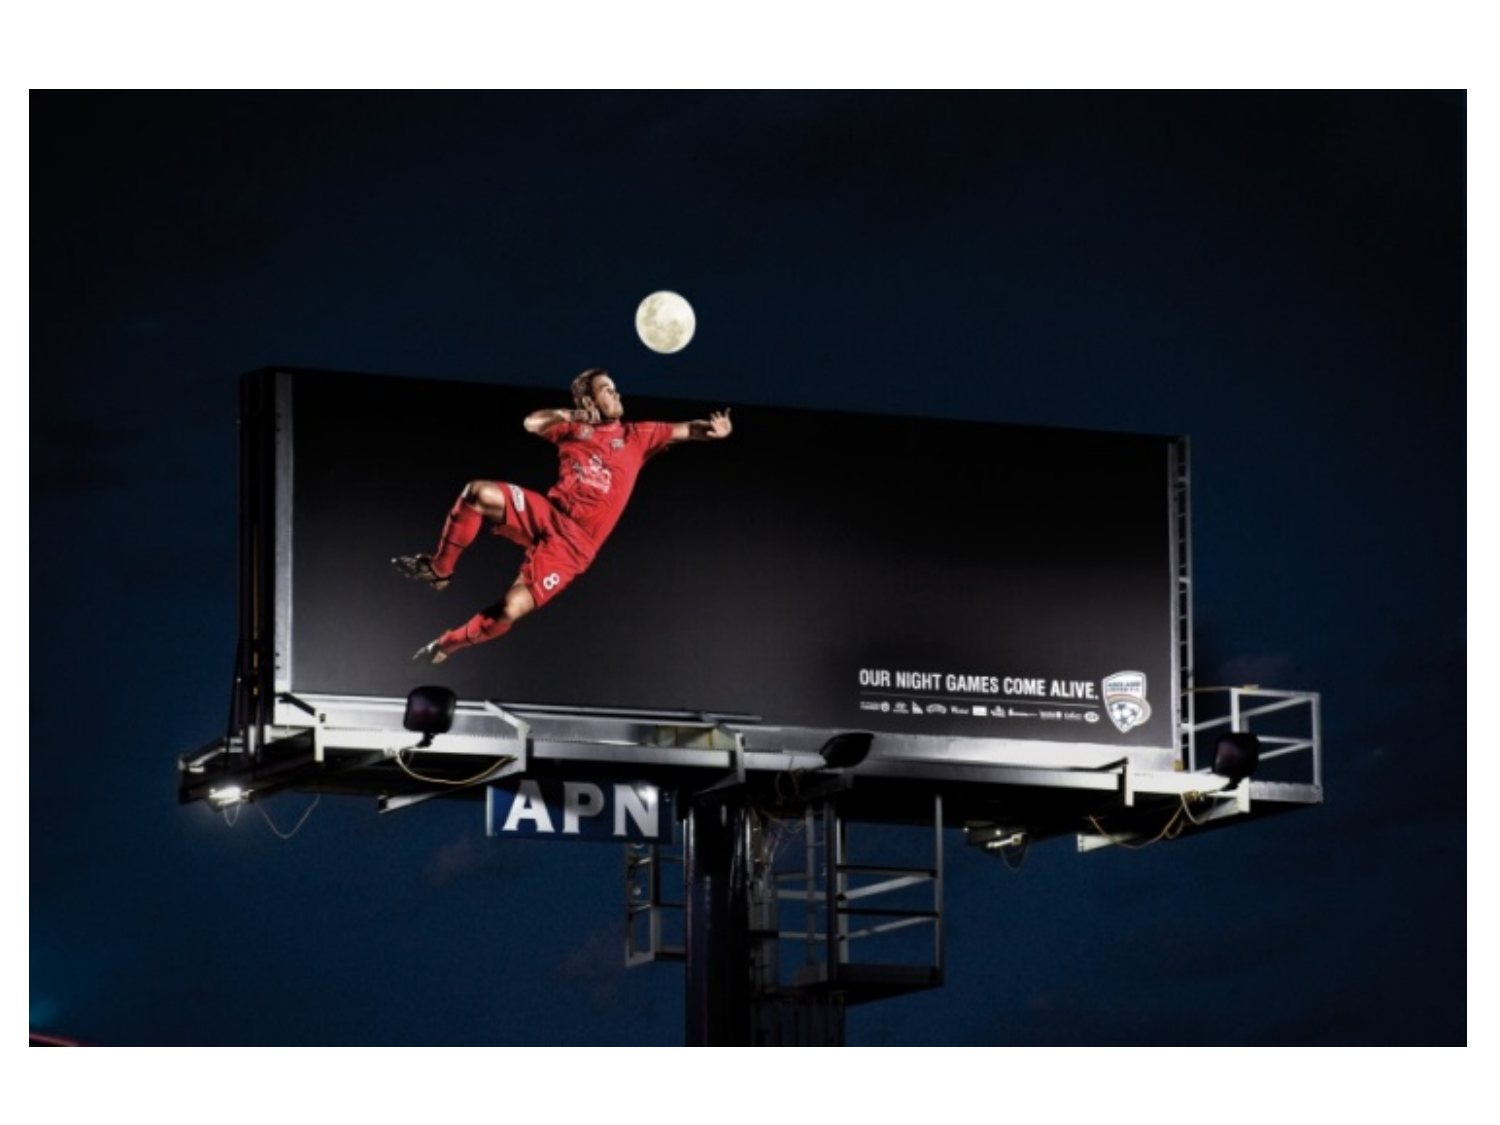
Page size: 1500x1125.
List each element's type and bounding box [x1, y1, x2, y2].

picture [29, 89, 1468, 1047]
